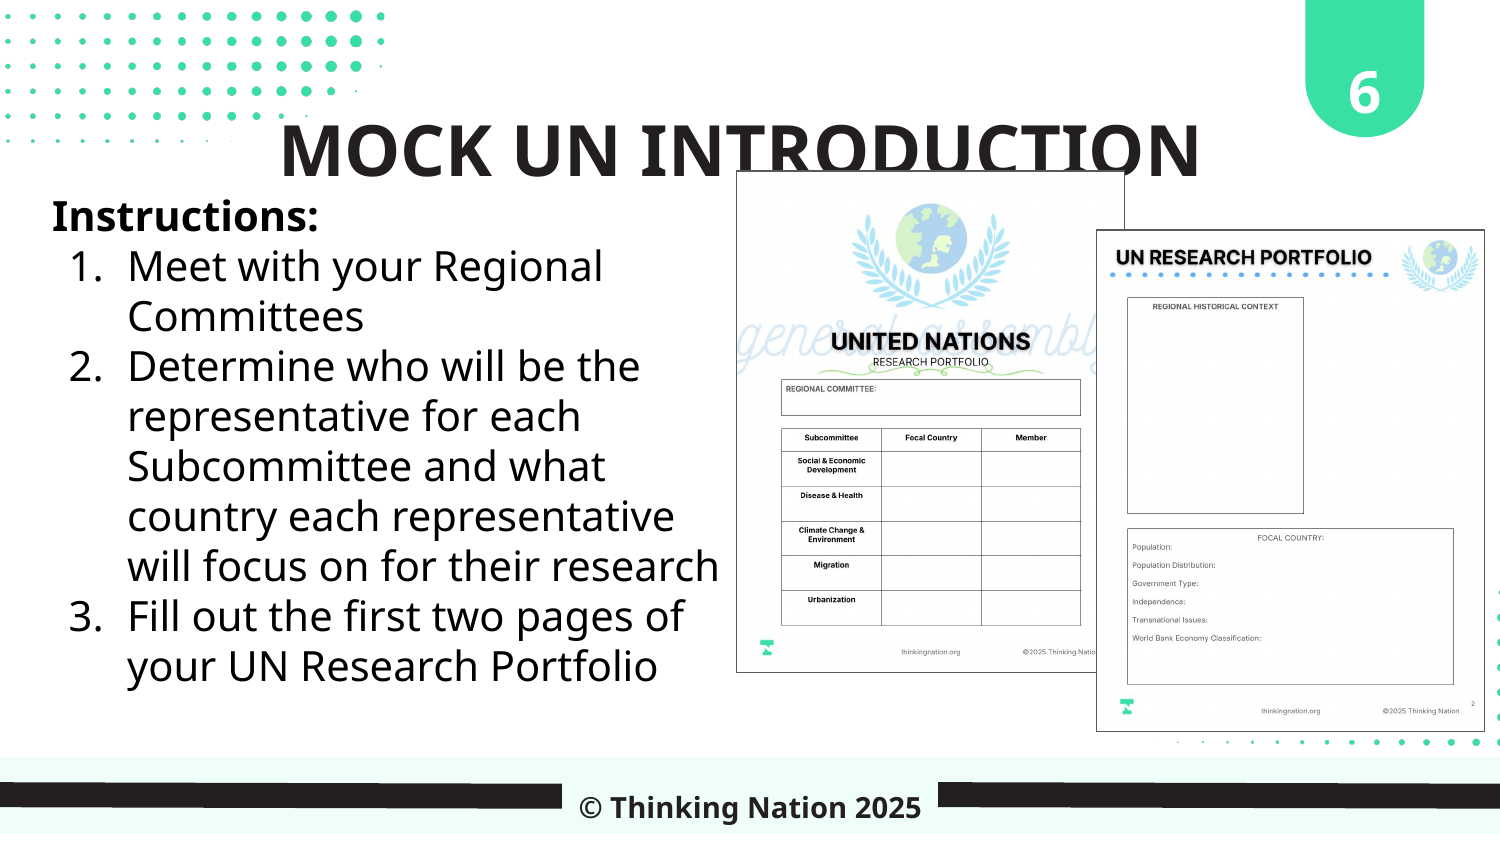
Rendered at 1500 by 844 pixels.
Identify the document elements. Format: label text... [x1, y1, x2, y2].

picture [736, 171, 1485, 731]
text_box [1300, 0, 1430, 138]
text_box [1128, 590, 1500, 755]
text_box Instructions: Meet with your Regional Committees Determine who will be the representative for each Subcommittee and what country each representative will focus on for their research Fill out the first two pages of your UN Research Portfolio [52, 189, 722, 690]
text_box [0, 0, 385, 144]
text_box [0, 756, 1500, 835]
text_box MOCK UN INTRODUCTION [209, 71, 1291, 191]
